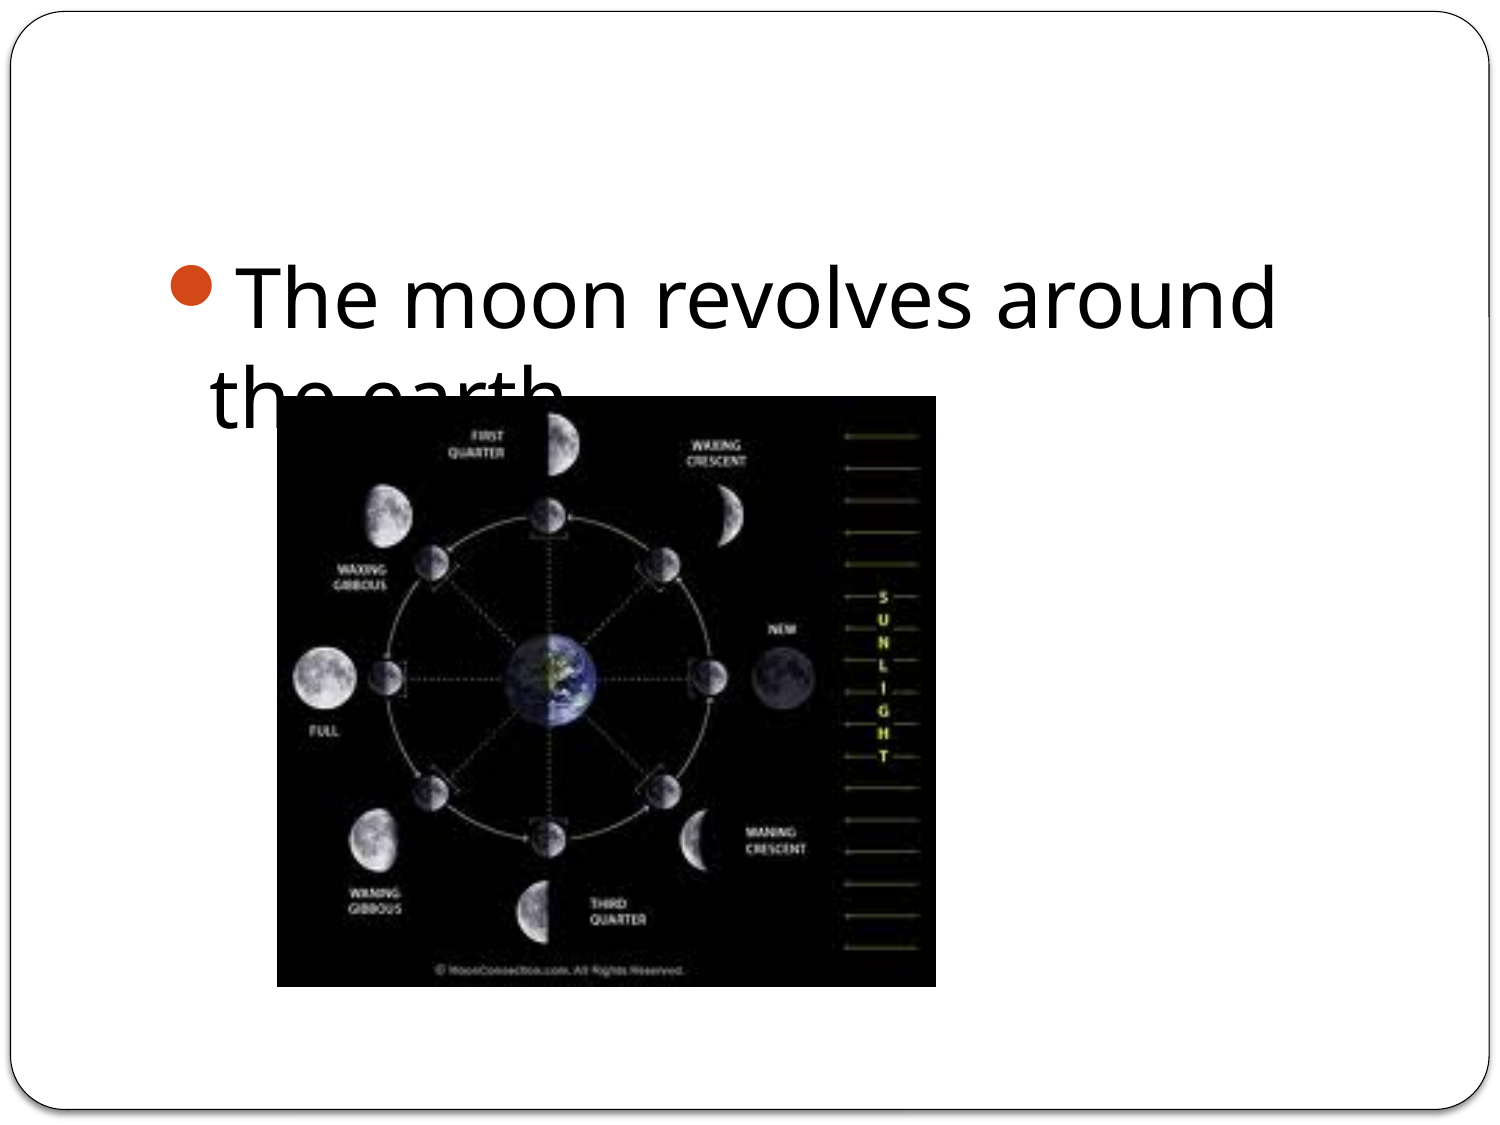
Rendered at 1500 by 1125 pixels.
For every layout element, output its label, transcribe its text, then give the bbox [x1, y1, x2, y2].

list The moon revolves around the earth. [150, 237, 1425, 988]
picture [277, 395, 936, 988]
